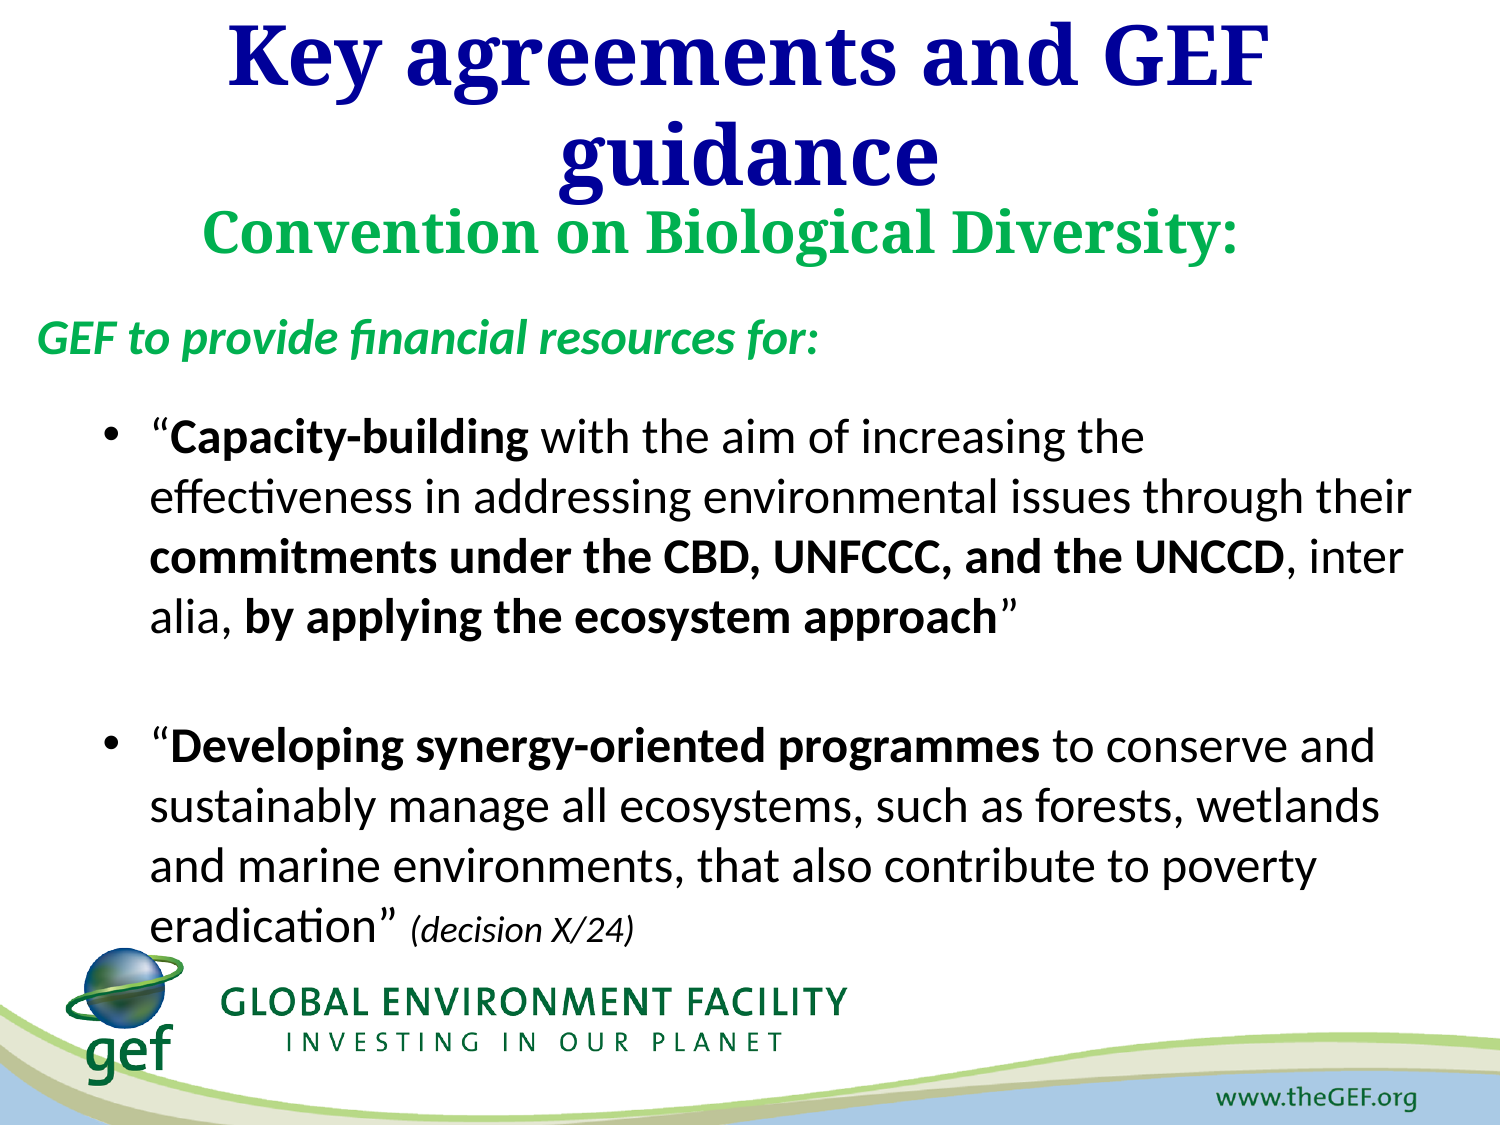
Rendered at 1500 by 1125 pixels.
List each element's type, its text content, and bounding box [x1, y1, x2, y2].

title Key agreements and GEF guidance [74, 37, 1426, 168]
list Convention on Biological Diversity: GEF to provide financial resources for: “Capacity-building with the aim of increasing the effectiveness in addressing environmental issues through their commitments under the CBD, UNFCCC, and the UNCCD, inter alia, by applying the ecosystem approach” “Developing synergy-oriented programmes to conserve and sustainably manage all ecosystems, such as forests, wetlands and marine environments, that also contribute to poverty eradication” (decision X/24) [12, 187, 1429, 963]
picture [0, 920, 1500, 1125]
